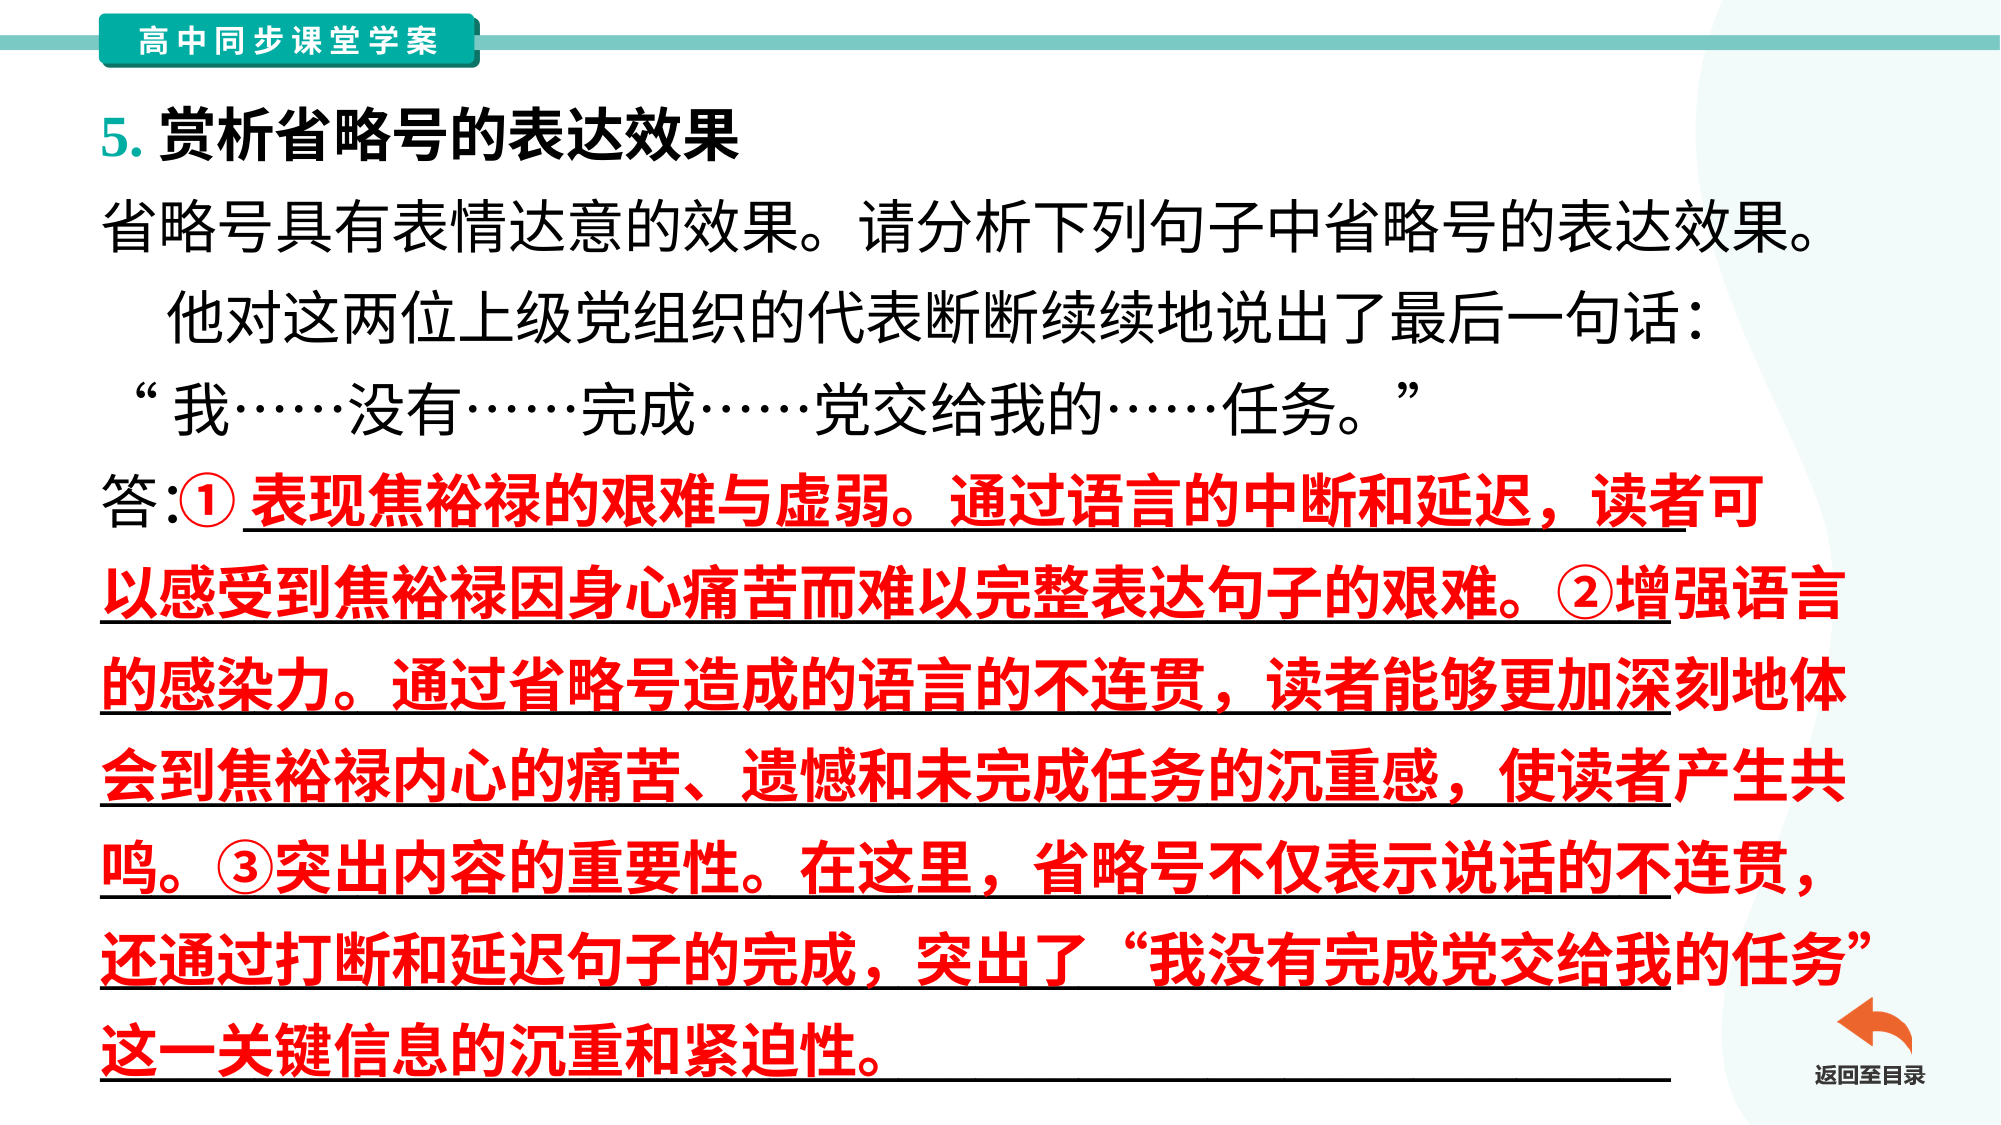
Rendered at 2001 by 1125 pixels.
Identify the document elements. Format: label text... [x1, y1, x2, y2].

picture [0, 0, 2000, 1125]
text_box 5.赏析省略号的表达效果 省略号具有表情达意的效果。请分析下列句子中省略号的表达效果。 他对这两位上级党组织的代表断断续续地说出了最后一句话： “我……没有……完成……党交给我的……任务。” 答： ________________________________________________________ _____________________________________________________________ _____________________________________________________________ _____________________________________________________________ _____________________________________________________________ _____________________________________________________________ _____________________________________________________________ [100, 76, 1899, 442]
text_box ①表现焦裕禄的艰难与虚弱。通过语言的中断和延迟，读者可 以感受到焦裕禄因身心痛苦而难以完整表达句子的艰难。②增强语言 的感染力。通过省略号造成的语言的不连贯，读者能够更加深刻地体 会到焦裕禄内心的痛苦、遗憾和未完成任务的沉重感，使读者产生共 鸣。③突出内容的重要性。在这里，省略号不仅表示说话的不连贯， 还通过打断和延迟句子的完成，突出了“我没有完成党交给我的任务” 这一关键信息的沉重和紧迫性。 [100, 442, 1899, 1085]
